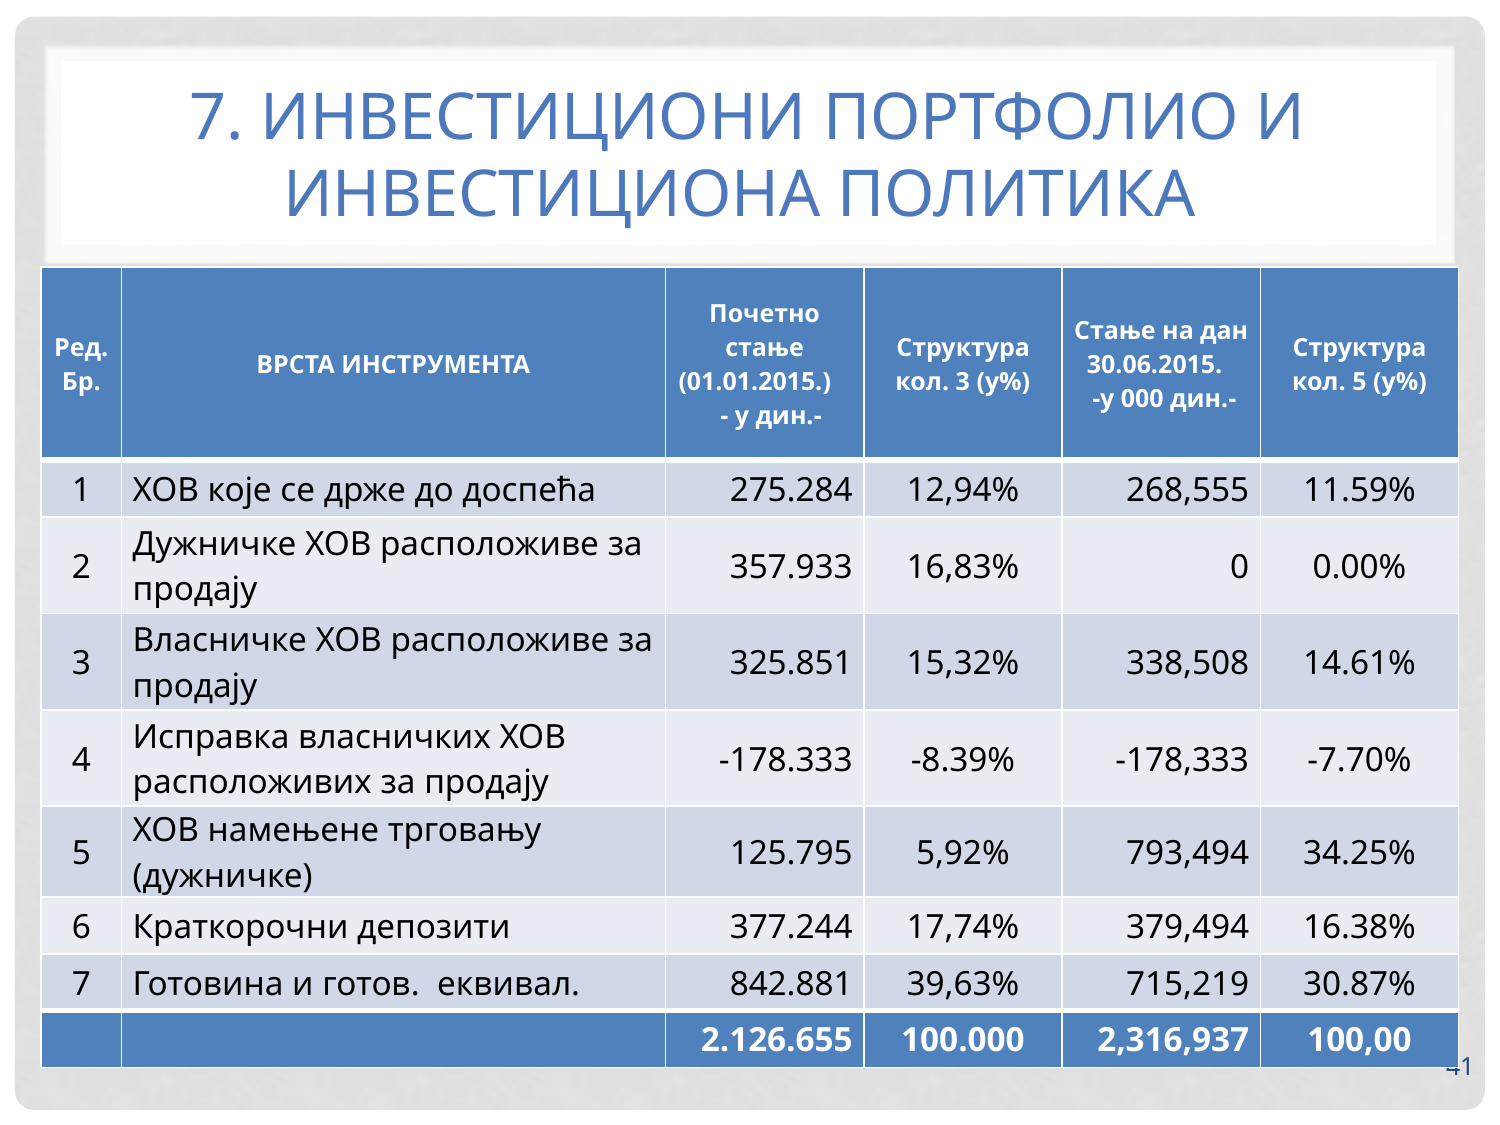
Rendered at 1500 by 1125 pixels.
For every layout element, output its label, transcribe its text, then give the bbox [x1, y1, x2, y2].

table_cell -8.39% [865, 711, 1061, 805]
table_cell 5,92% [865, 807, 1061, 896]
table_cell 2.126.655 [666, 1013, 863, 1067]
table_cell 2,316,937 [1063, 1013, 1260, 1067]
table_cell Власничке ХОВ расположиве за продају [122, 614, 665, 709]
table_header Стање на дан 30.06.2015. -у 000 дин.- [1063, 268, 1260, 457]
table_header Почетно стање (01.01.2015.) - у дин.- [666, 268, 863, 457]
table_cell Краткорочни депозити [122, 898, 665, 953]
table_cell 5 [42, 807, 121, 896]
table_cell 715,219 [1063, 955, 1260, 1008]
table_cell 15,32% [865, 614, 1061, 709]
table_cell 16,83% [865, 518, 1061, 613]
slide_number 41 [1399, 1035, 1490, 1100]
table_cell 17,74% [865, 898, 1061, 953]
table_cell 0.00% [1261, 518, 1458, 613]
table_cell 357.933 [666, 518, 863, 613]
table_cell -7.70% [1261, 711, 1458, 805]
table_cell 100,00 [1261, 1013, 1458, 1067]
table_cell 14.61% [1261, 614, 1458, 709]
table_cell [122, 1013, 665, 1067]
table_cell Готовина и готов. еквивал. [122, 955, 665, 1008]
table_cell Исправка власничких ХОВ расположивих за продају [122, 711, 665, 805]
table_cell 4 [42, 711, 121, 805]
table_cell 16.38% [1261, 898, 1458, 953]
table_cell 3 [42, 614, 121, 709]
table_cell 275.284 [666, 463, 863, 516]
table_cell 2 [42, 518, 121, 613]
table_cell 793,494 [1063, 807, 1260, 896]
table_cell 7 [42, 955, 121, 1008]
table_cell 0 [1063, 518, 1260, 613]
table_cell 377.244 [666, 898, 863, 953]
table_header Структура кол. 5 (у%) [1261, 268, 1458, 457]
table_cell 100.000 [865, 1013, 1061, 1067]
table_cell 325.851 [666, 614, 863, 709]
table_cell 125.795 [666, 807, 863, 896]
table_header Ред. Бр. [42, 268, 121, 457]
table_cell -178,333 [1063, 711, 1260, 805]
table_header Структура кол. 3 (у%) [865, 268, 1061, 457]
table_cell ХОВ које се држе до доспећа [122, 463, 665, 516]
table_cell Дужничке ХОВ расположиве за продају [122, 518, 665, 613]
table_cell 12,94% [865, 463, 1061, 516]
table_cell ХОВ намењене трговању (дужничке) [122, 807, 665, 896]
table_header ВРСТА ИНСТРУМЕНТА [122, 268, 665, 457]
table_cell [42, 1013, 121, 1067]
table_cell 338,508 [1063, 614, 1260, 709]
table_cell 30.87% [1261, 955, 1458, 1008]
table_cell 6 [42, 898, 121, 953]
title 7. ИНВЕСТИЦИОНИ ПОРТФОЛИО И ИНВЕСТИЦИОНА ПОЛИТИКА [69, 66, 1425, 238]
table_cell 1 [42, 463, 121, 516]
table_cell 11.59% [1261, 463, 1458, 516]
table_cell -178.333 [666, 711, 863, 805]
table_cell 842.881 [666, 955, 863, 1008]
table_cell 39,63% [865, 955, 1061, 1008]
table_cell 268,555 [1063, 463, 1260, 516]
table_cell 379,494 [1063, 898, 1260, 953]
table_cell 34.25% [1261, 807, 1458, 896]
